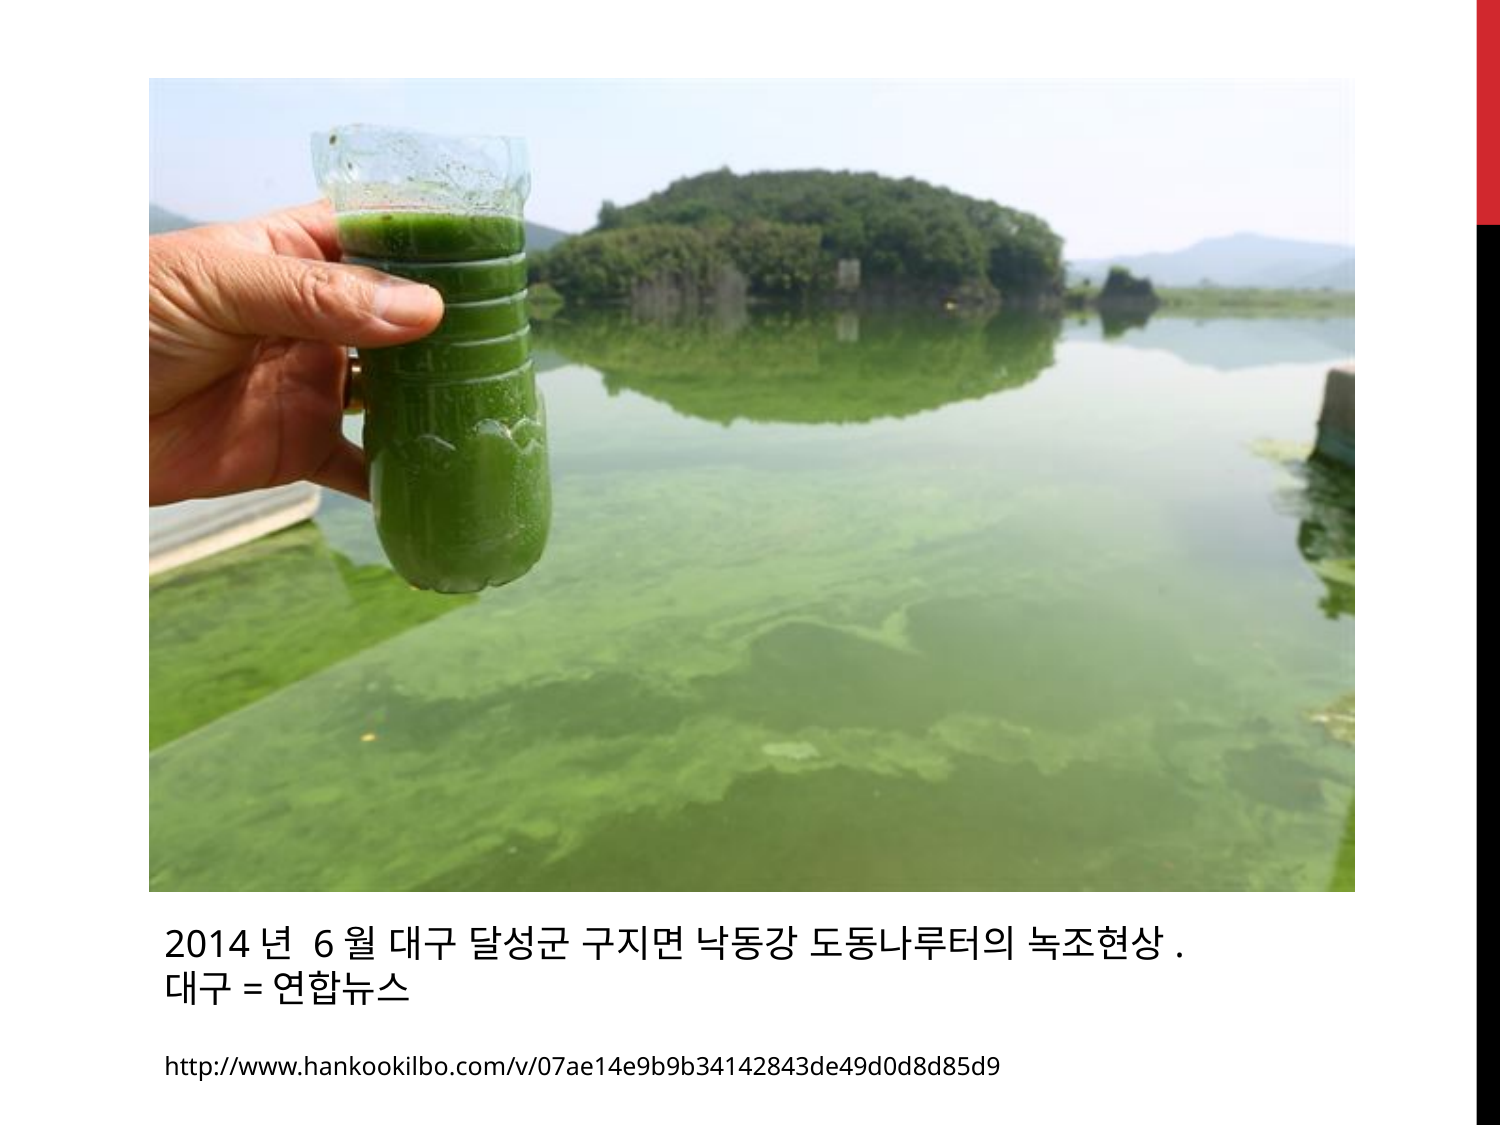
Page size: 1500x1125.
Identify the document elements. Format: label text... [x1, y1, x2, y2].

text_box 2014년 6월 대구 달성군 구지면 낙동강 도동나루터의 녹조현상. 대구=연합뉴스 [149, 912, 1329, 1017]
text_box http://www.hankookilbo.com/v/07ae14e9b9b34142843de49d0d8d85d9 [149, 1043, 1187, 1089]
picture [148, 77, 1355, 892]
